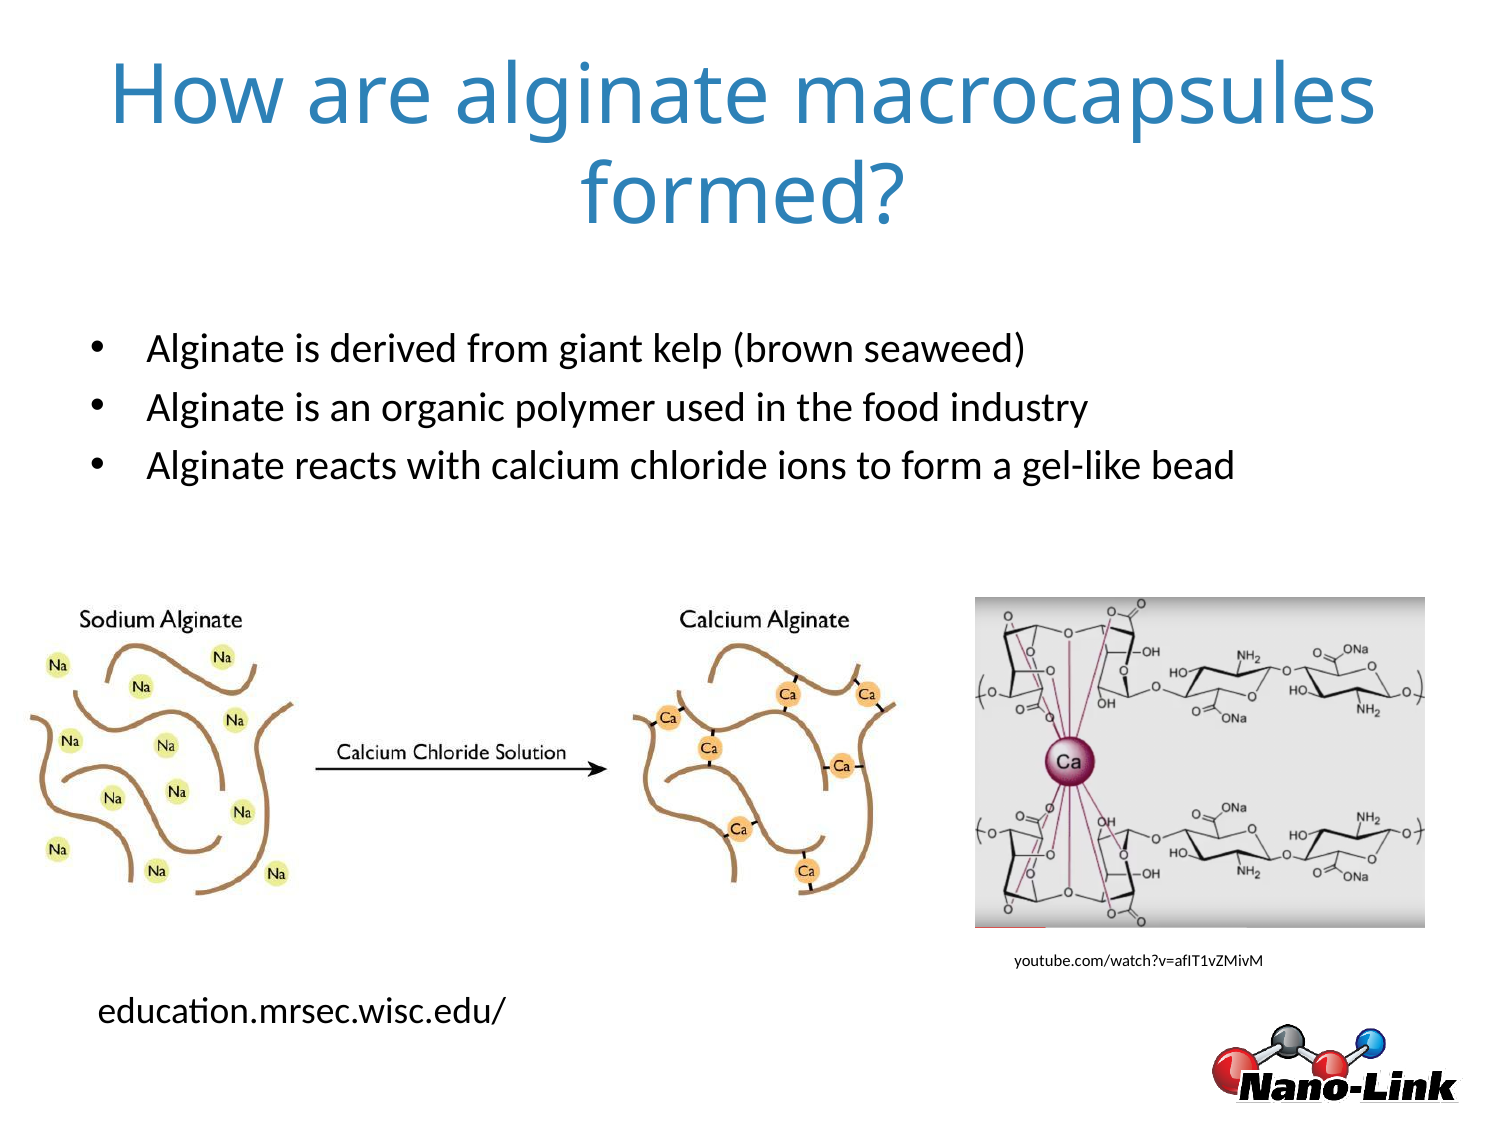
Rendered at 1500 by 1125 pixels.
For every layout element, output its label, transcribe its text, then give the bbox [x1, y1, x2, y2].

picture [16, 597, 912, 906]
text_box youtube.com/watch?v=afIT1vZMivM [999, 942, 1279, 978]
text_box education.mrsec.wisc.edu/ [82, 978, 522, 1038]
picture [974, 597, 1426, 928]
list Alginate is derived from giant kelp (brown seaweed) Alginate is an organic polymer used in the food industry Alginate reacts with calcium chloride ions to form a gel-like bead [75, 313, 1413, 562]
picture [1212, 1024, 1463, 1103]
title How are alginate macrocapsules formed? [31, 46, 1457, 235]
